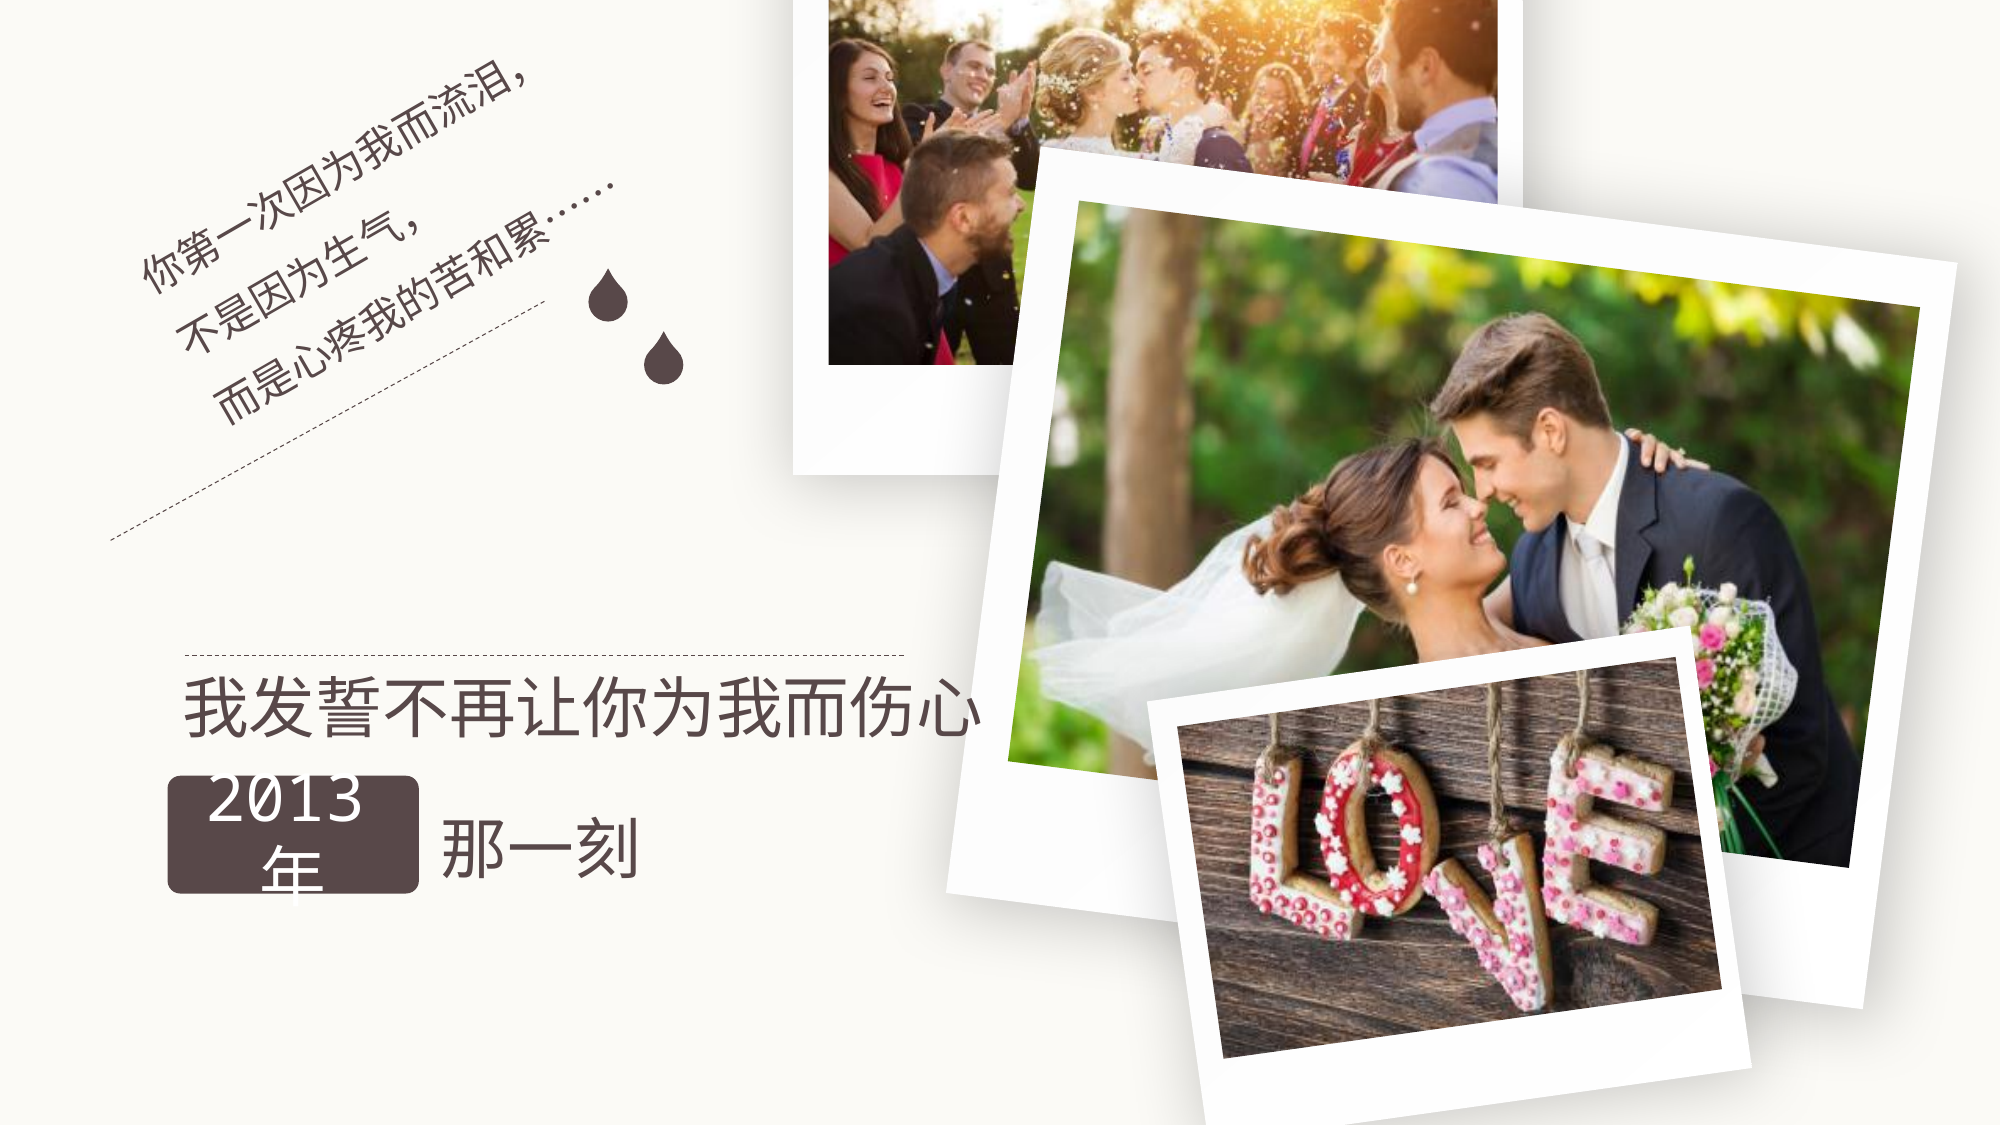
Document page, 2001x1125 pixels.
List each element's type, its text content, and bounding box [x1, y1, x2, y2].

text_box [588, 268, 628, 322]
text_box 那一刻 [426, 799, 690, 895]
text_box 2013年 [166, 774, 420, 895]
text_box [793, 0, 1523, 475]
text_box 你第一次因为我而流泪， 不是因为生气， 而是心疼我的苦和累…… [102, 0, 689, 300]
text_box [989, 201, 1914, 955]
picture [1914, 306, 1921, 355]
text_box 我发誓不再让你为我而伤心 [167, 658, 989, 754]
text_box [1174, 661, 1724, 1109]
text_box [110, 300, 546, 541]
text_box [644, 331, 684, 385]
